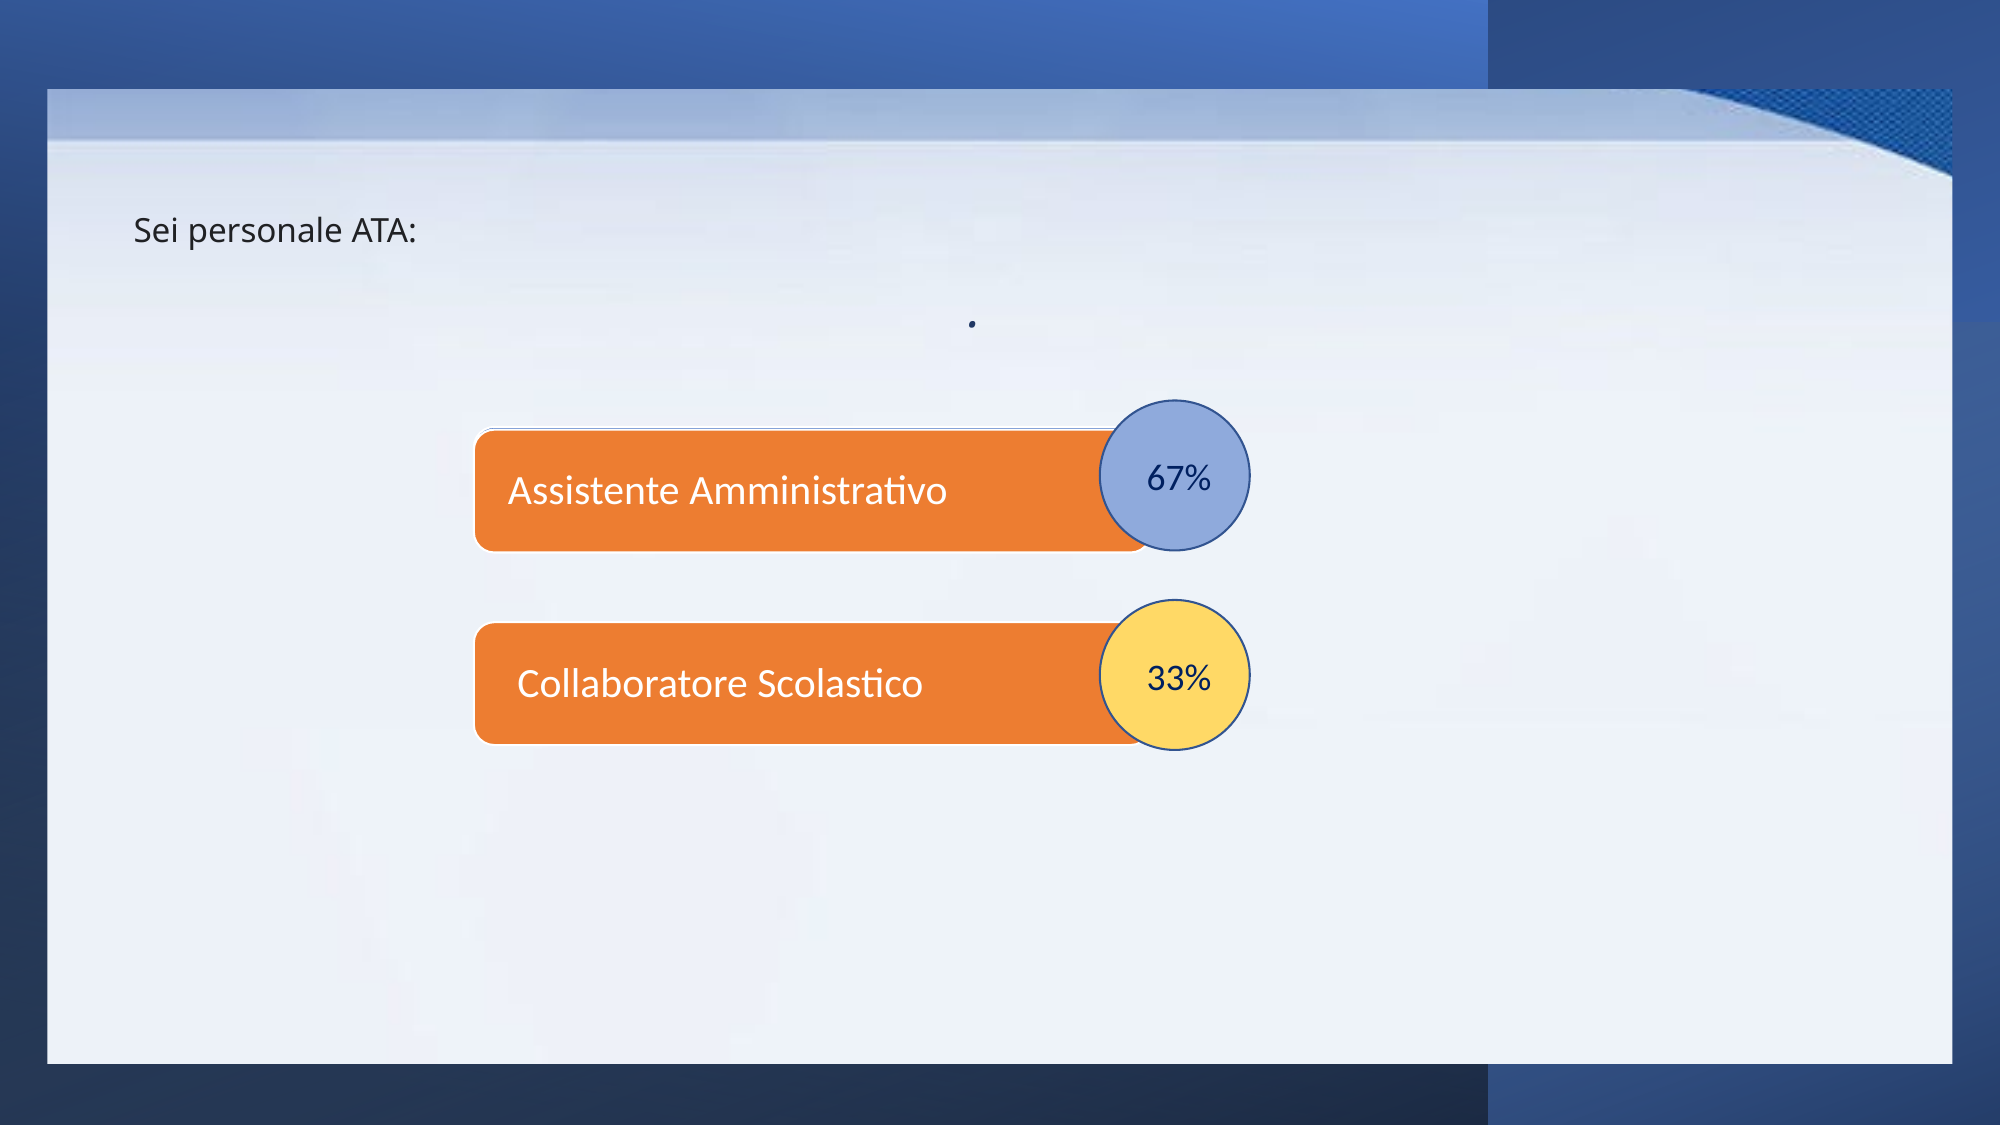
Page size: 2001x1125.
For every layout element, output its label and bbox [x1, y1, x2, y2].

text_box [0, 321, 2000, 1125]
picture [47, 89, 1953, 1064]
text_box [0, 0, 1489, 321]
text_box [473, 374, 1152, 976]
text_box [1489, 0, 2000, 321]
